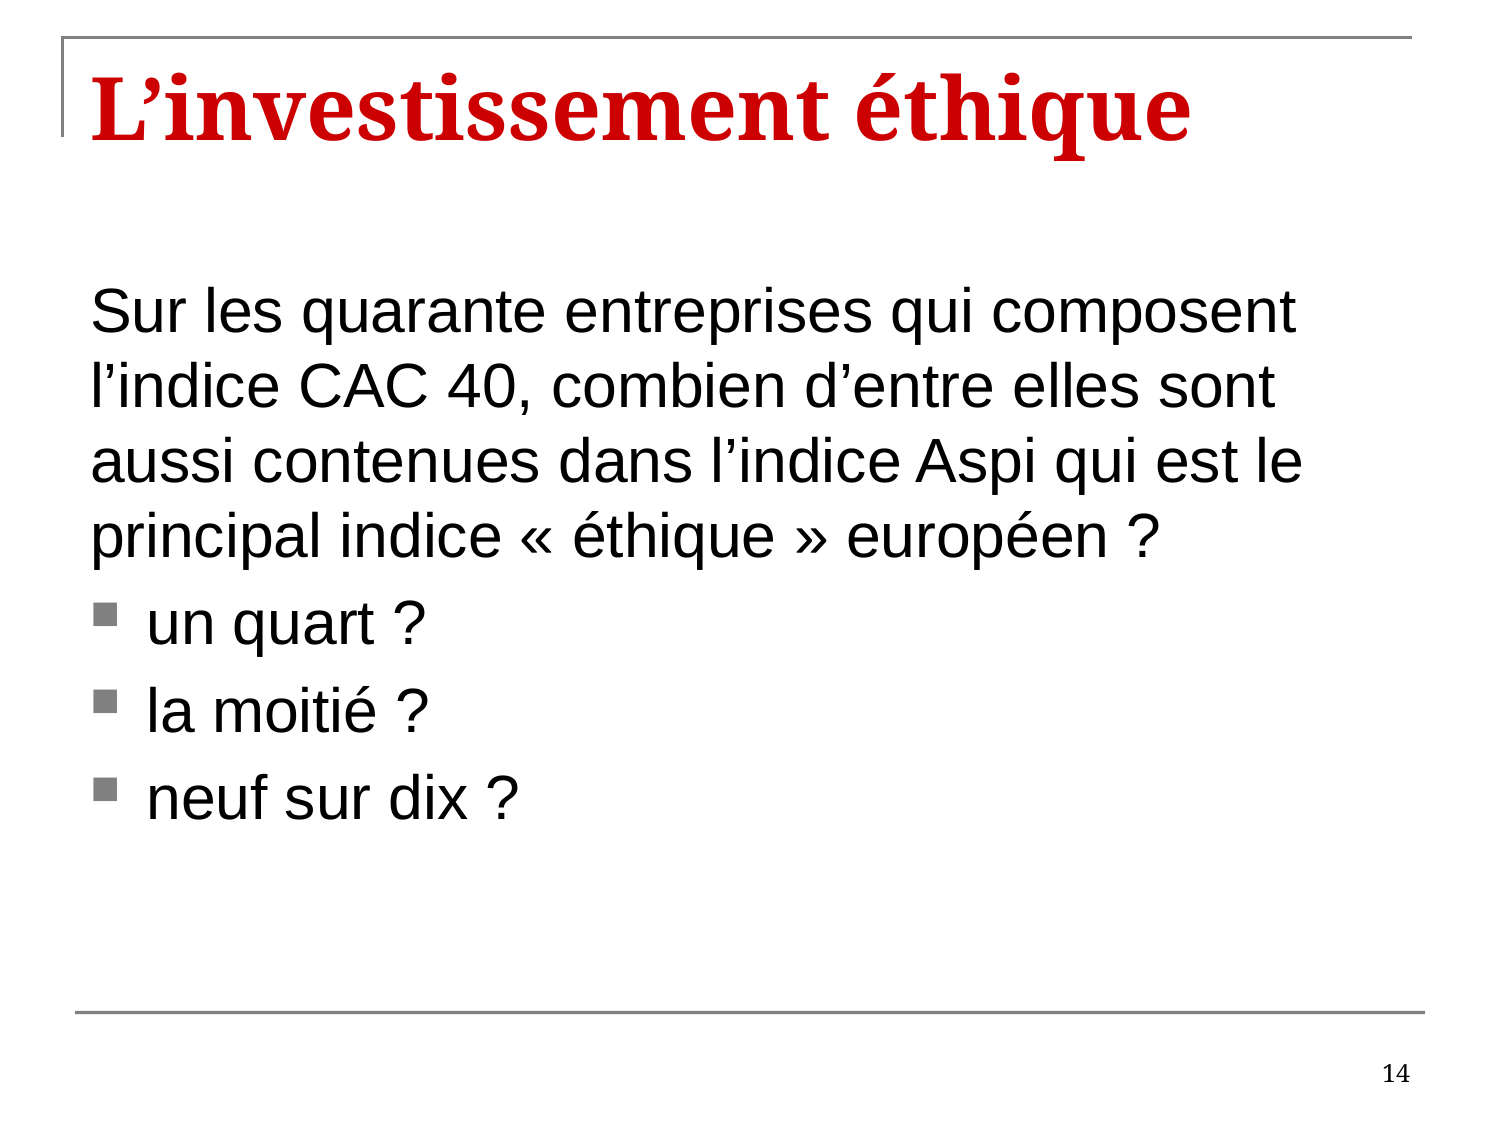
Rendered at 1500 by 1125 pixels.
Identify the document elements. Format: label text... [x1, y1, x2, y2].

list Sur les quarante entreprises qui composent l’indice CAC 40, combien d’entre elles sont aussi contenues dans l’indice Aspi qui est le principal indice « éthique » européen ? un quart ? la moitié ? neuf sur dix ? [75, 262, 1425, 1006]
slide_number 14 [1074, 1024, 1425, 1100]
title L’investissement éthique [75, 45, 1425, 233]
